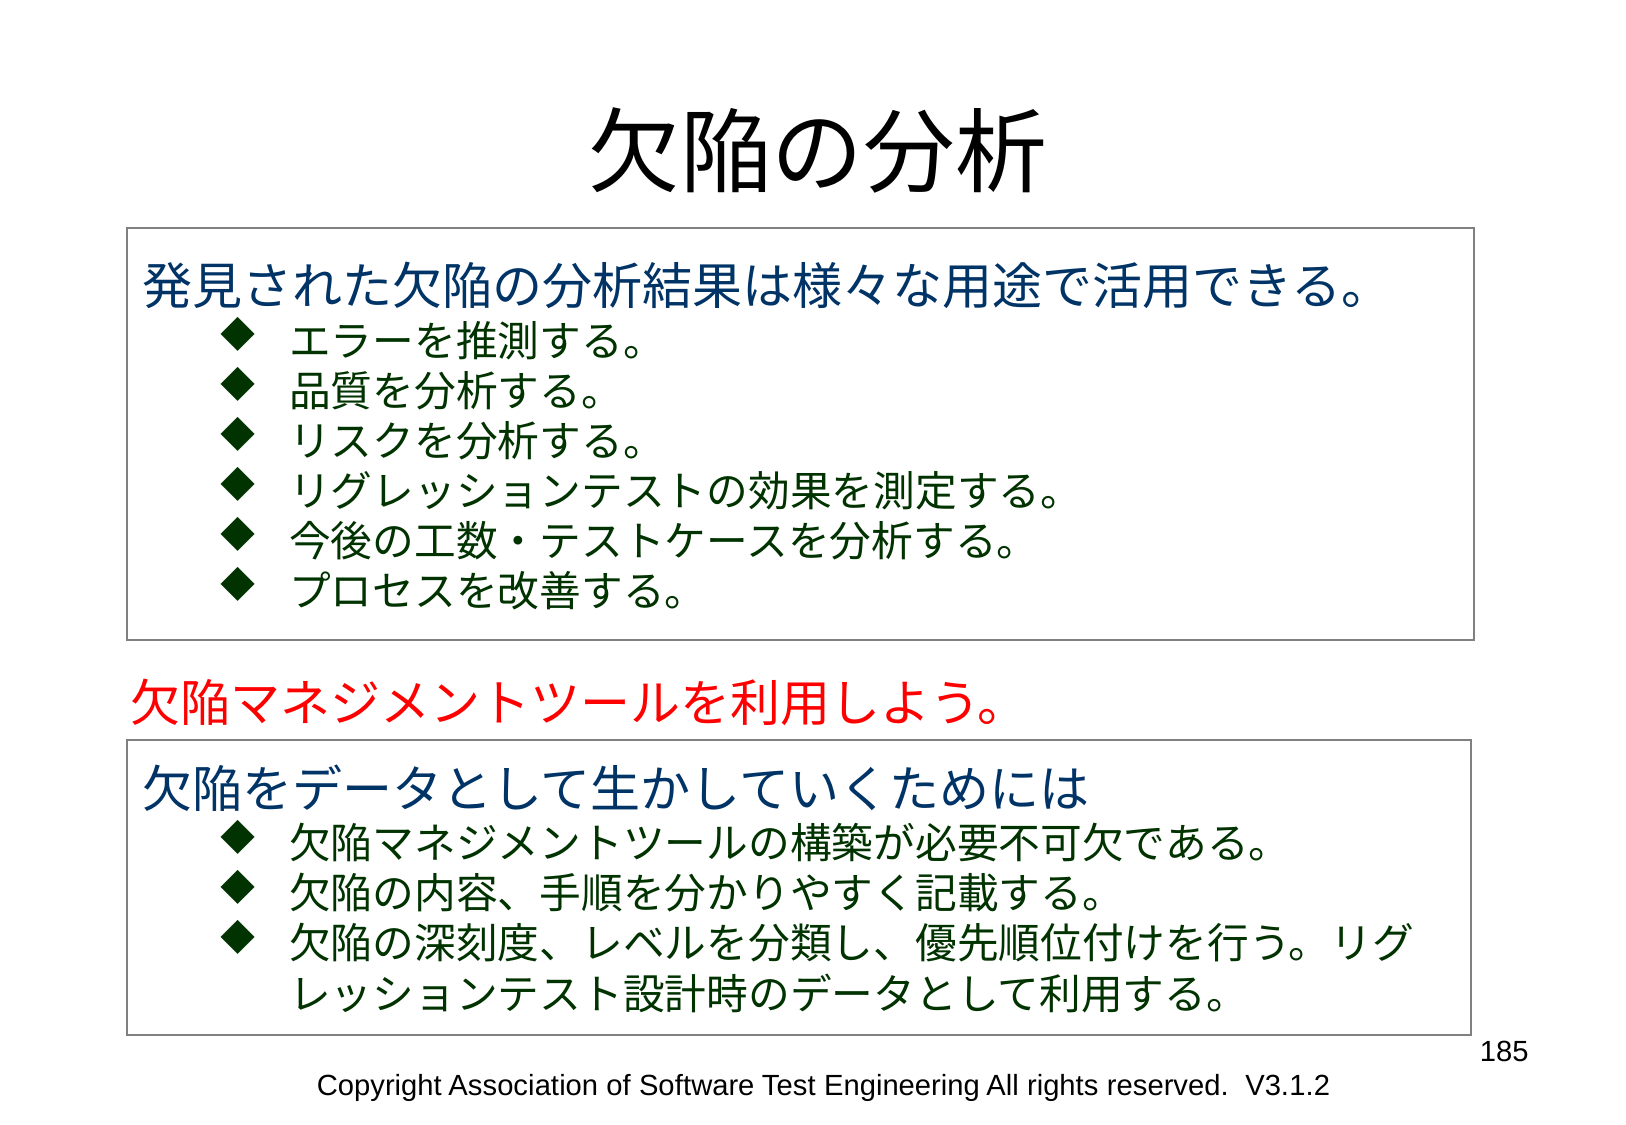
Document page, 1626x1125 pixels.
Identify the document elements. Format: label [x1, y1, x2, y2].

slide_number [1164, 1024, 1544, 1103]
title [127, 54, 1509, 243]
footer [233, 1058, 1416, 1103]
text_box [127, 228, 1474, 641]
text_box [115, 663, 1472, 1035]
